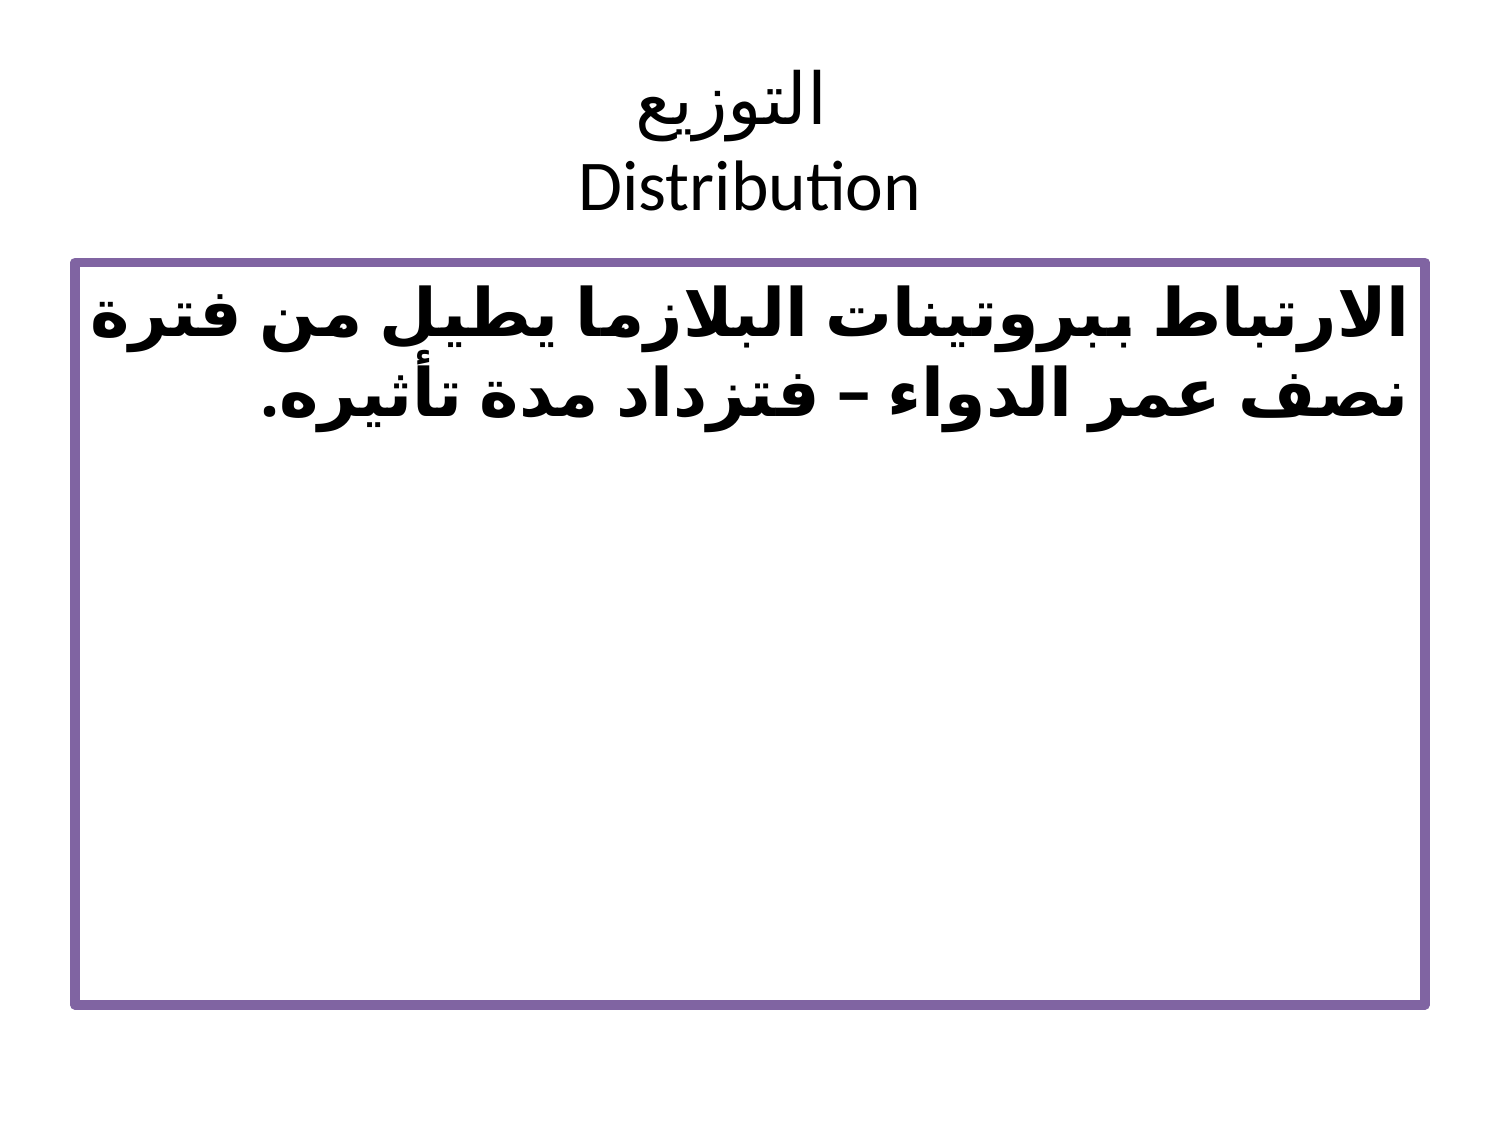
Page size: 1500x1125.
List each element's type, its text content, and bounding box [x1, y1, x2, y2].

title التوزيع Distribution [75, 45, 1425, 233]
list الارتباط ببروتينات البلازما يطيل من فترة نصف عمر الدواء – فتزداد مدة تأثيره. [75, 262, 1425, 1005]
